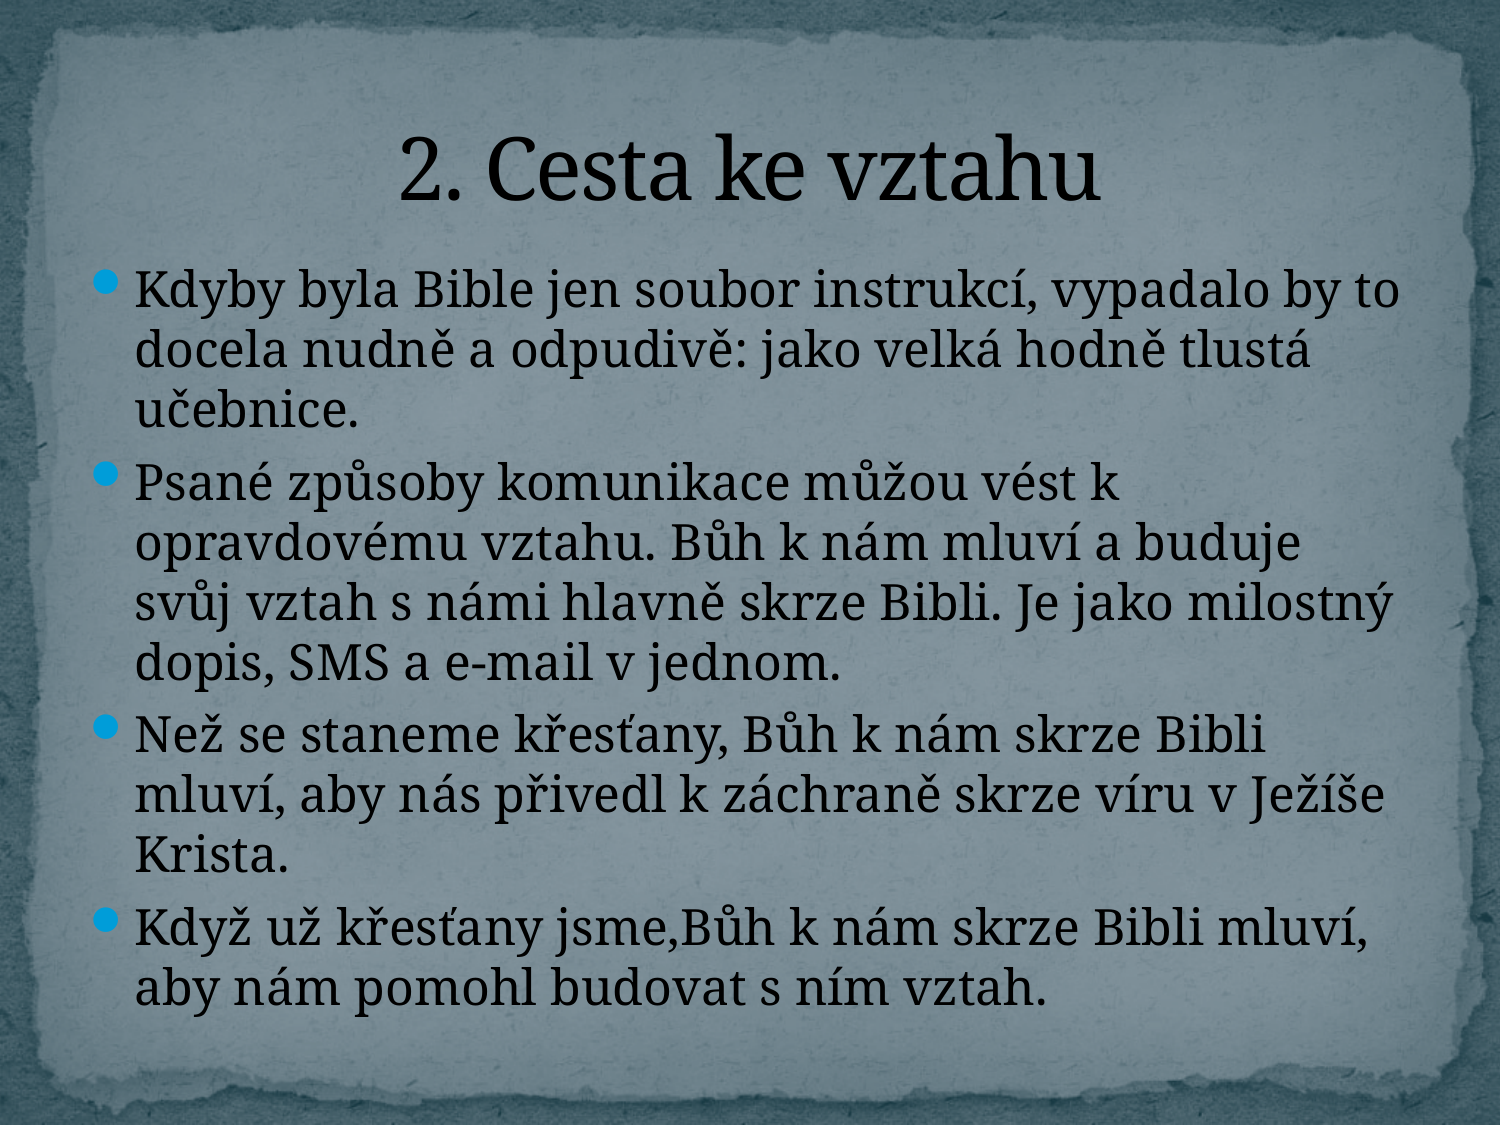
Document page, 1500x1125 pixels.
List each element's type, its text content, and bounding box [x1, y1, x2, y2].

title 2. Cesta ke vztahu [74, 24, 1425, 225]
list Kdyby byla Bible jen soubor instrukcí, vypadalo by to docela nudně a odpudivě: jako velká hodně tlustá učebnice. Psané způsoby komunikace můžou vést k opravdovému vztahu. Bůh k nám mluví a buduje svůj vztah s námi hlavně skrze Bibli. Je jako milostný dopis, SMS a e-mail v jednom. Než se staneme křesťany, Bůh k nám skrze Bibli mluví, aby nás přivedl k záchraně skrze víru v Ježíše Krista. Když už křesťany jsme,Bůh k nám skrze Bibli mluví, aby nám pomohl budovat s ním vztah. [75, 249, 1425, 1000]
